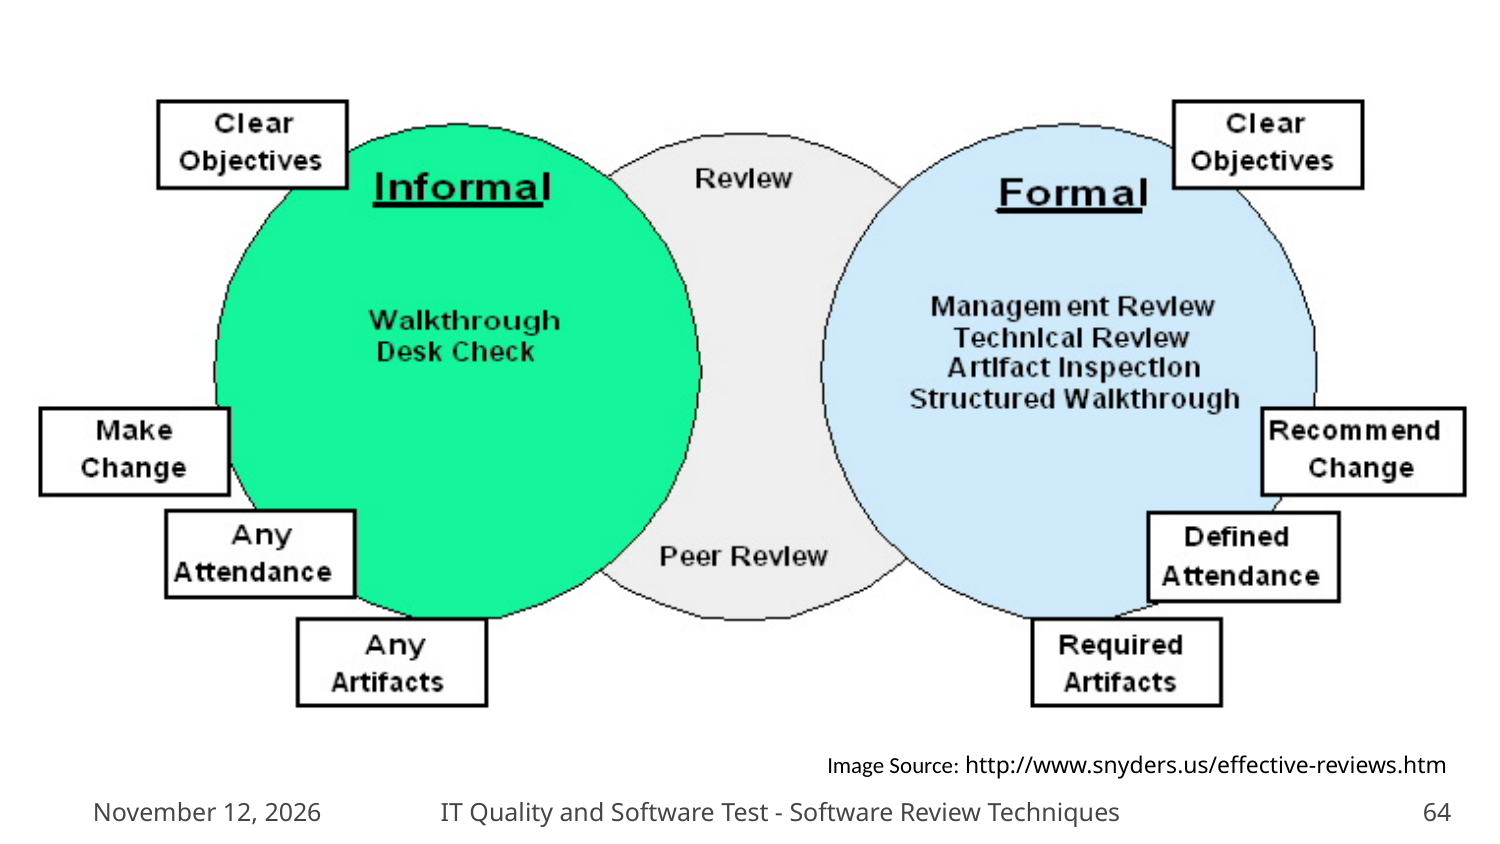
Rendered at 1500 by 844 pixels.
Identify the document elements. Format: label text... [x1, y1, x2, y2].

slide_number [75, 796, 425, 831]
text_box Image Source: http://www.snyders.us/effective-reviews.htm [750, 743, 1463, 786]
picture [37, 96, 1473, 710]
footer IT Quality and Software Test - Software Review Techniques [433, 796, 1337, 831]
slide_number 64 [1345, 796, 1467, 831]
